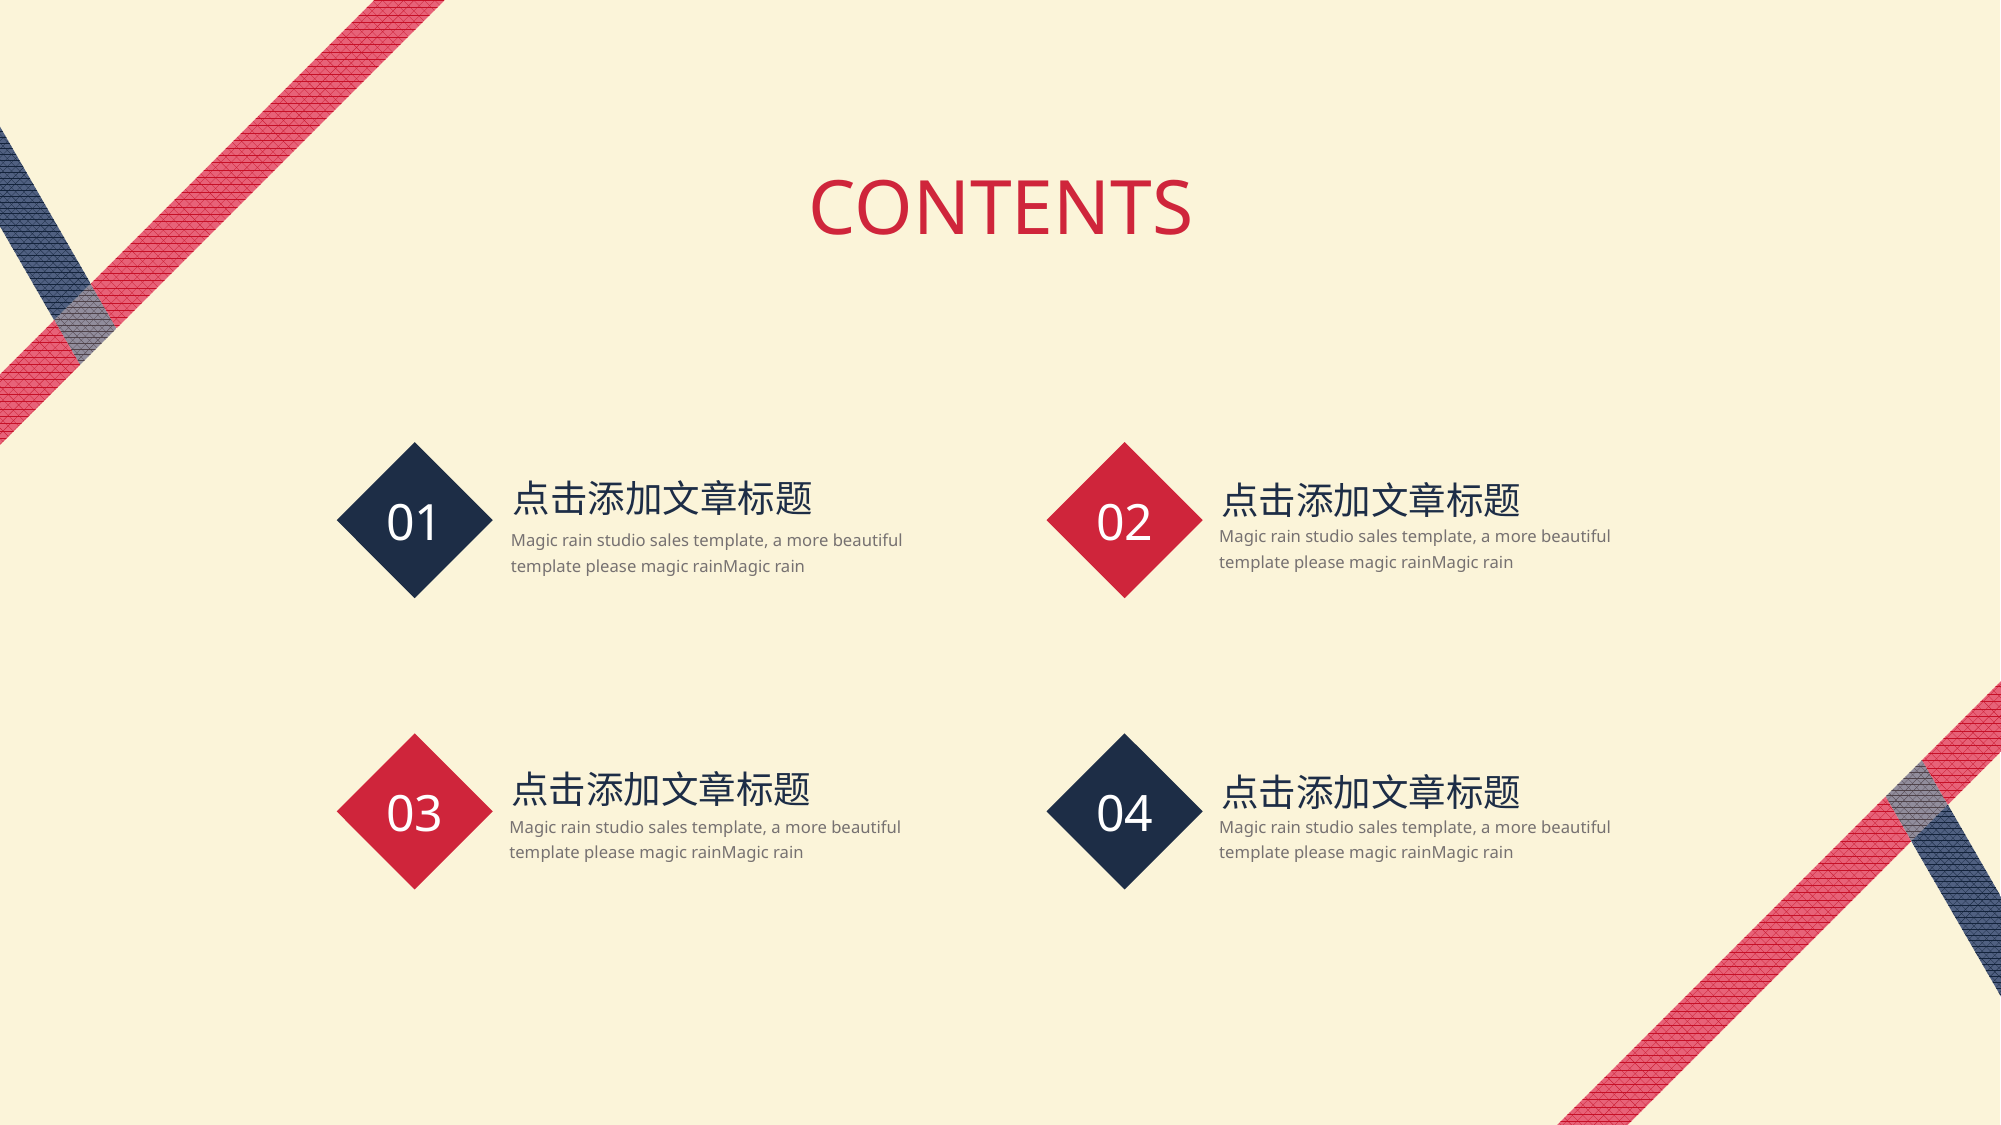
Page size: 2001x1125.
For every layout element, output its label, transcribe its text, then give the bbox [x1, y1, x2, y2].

text_box 04 [1045, 731, 1204, 891]
text_box 02 [1045, 440, 1204, 600]
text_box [494, 735, 954, 871]
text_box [496, 445, 955, 584]
text_box CONTENTS [793, 151, 1209, 257]
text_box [1204, 447, 1664, 581]
text_box 03 [335, 731, 494, 891]
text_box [1204, 738, 1557, 871]
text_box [1557, 679, 2000, 1125]
text_box 01 [335, 446, 495, 600]
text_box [0, 0, 445, 446]
